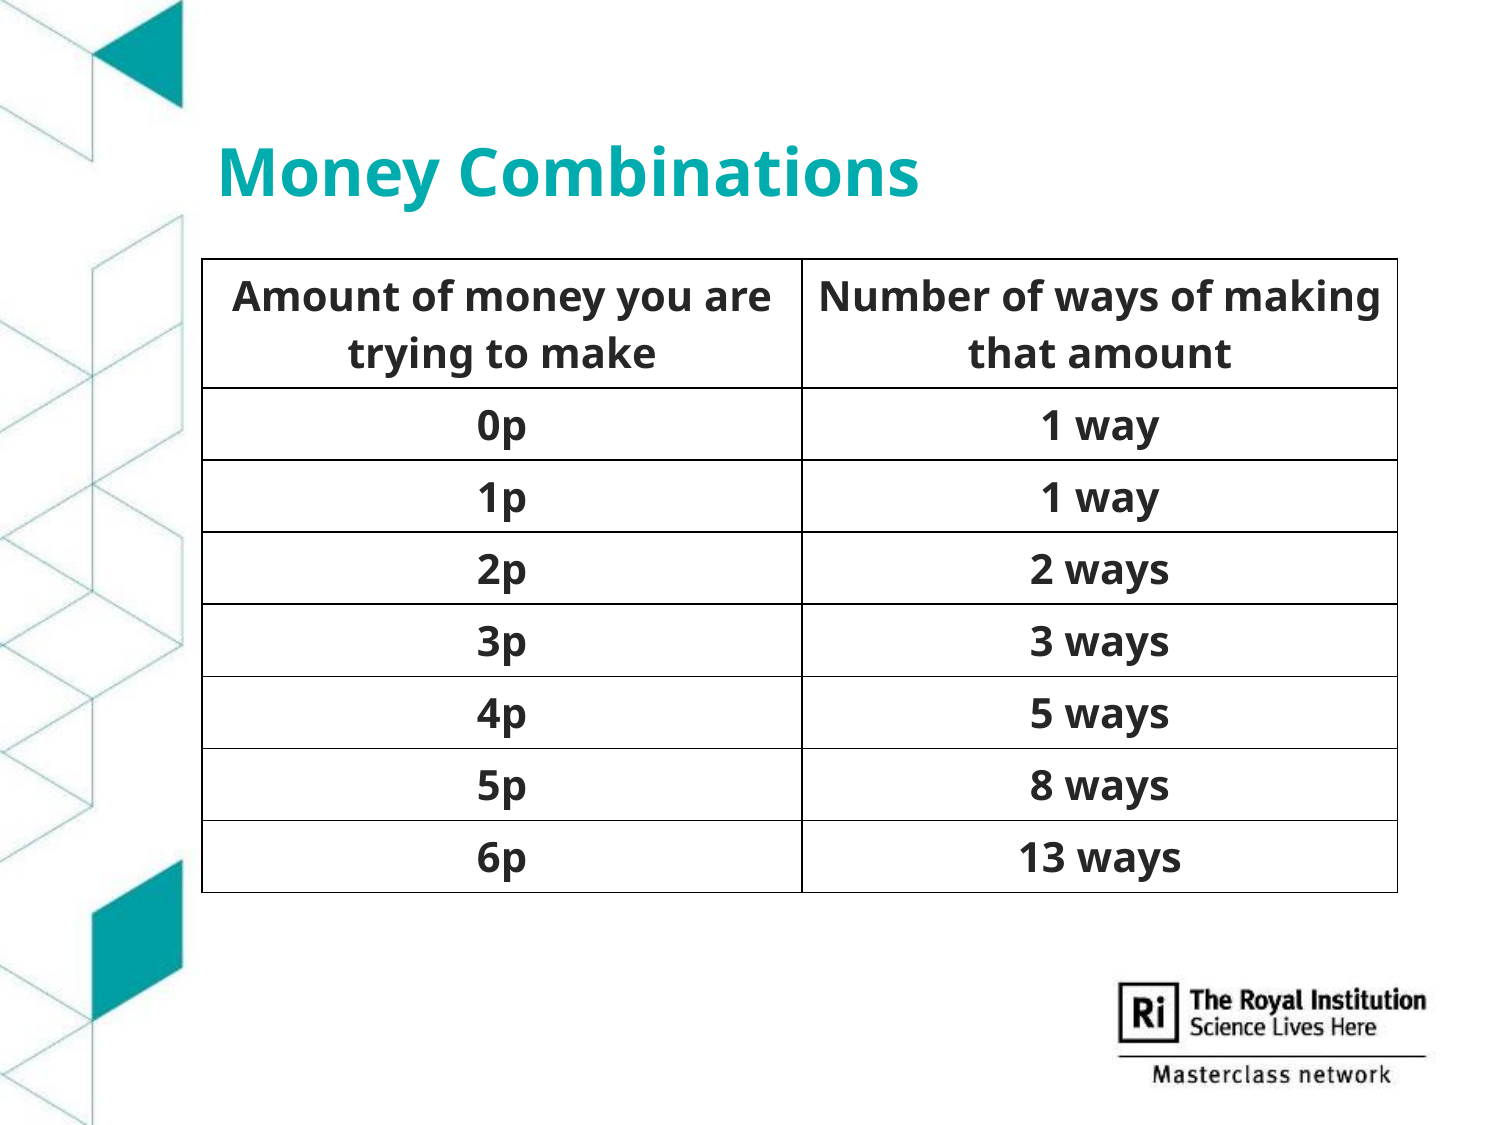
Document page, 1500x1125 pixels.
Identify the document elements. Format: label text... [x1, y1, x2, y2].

table_header Amount of money you are trying to make [203, 260, 801, 387]
table_cell 4p [203, 677, 801, 748]
text_box Money Combinations [201, 122, 1149, 218]
table_cell 13 ways [803, 821, 1397, 892]
table_cell 5 ways [803, 677, 1397, 748]
table_cell 1 way [803, 461, 1397, 531]
table_cell 1p [203, 461, 801, 531]
table_cell 8 ways [803, 749, 1397, 820]
picture [0, 0, 215, 1125]
table_header Number of ways of making that amount [803, 260, 1397, 387]
table_cell 2p [203, 533, 801, 603]
table_cell 6p [203, 821, 801, 892]
picture [1112, 975, 1436, 1102]
table_cell 5p [203, 749, 801, 820]
table_cell 3 ways [803, 605, 1397, 676]
table_cell 0p [203, 389, 801, 459]
table_cell 2 ways [803, 533, 1397, 603]
table_cell 3p [203, 605, 801, 676]
table_cell 1 way [803, 389, 1397, 459]
